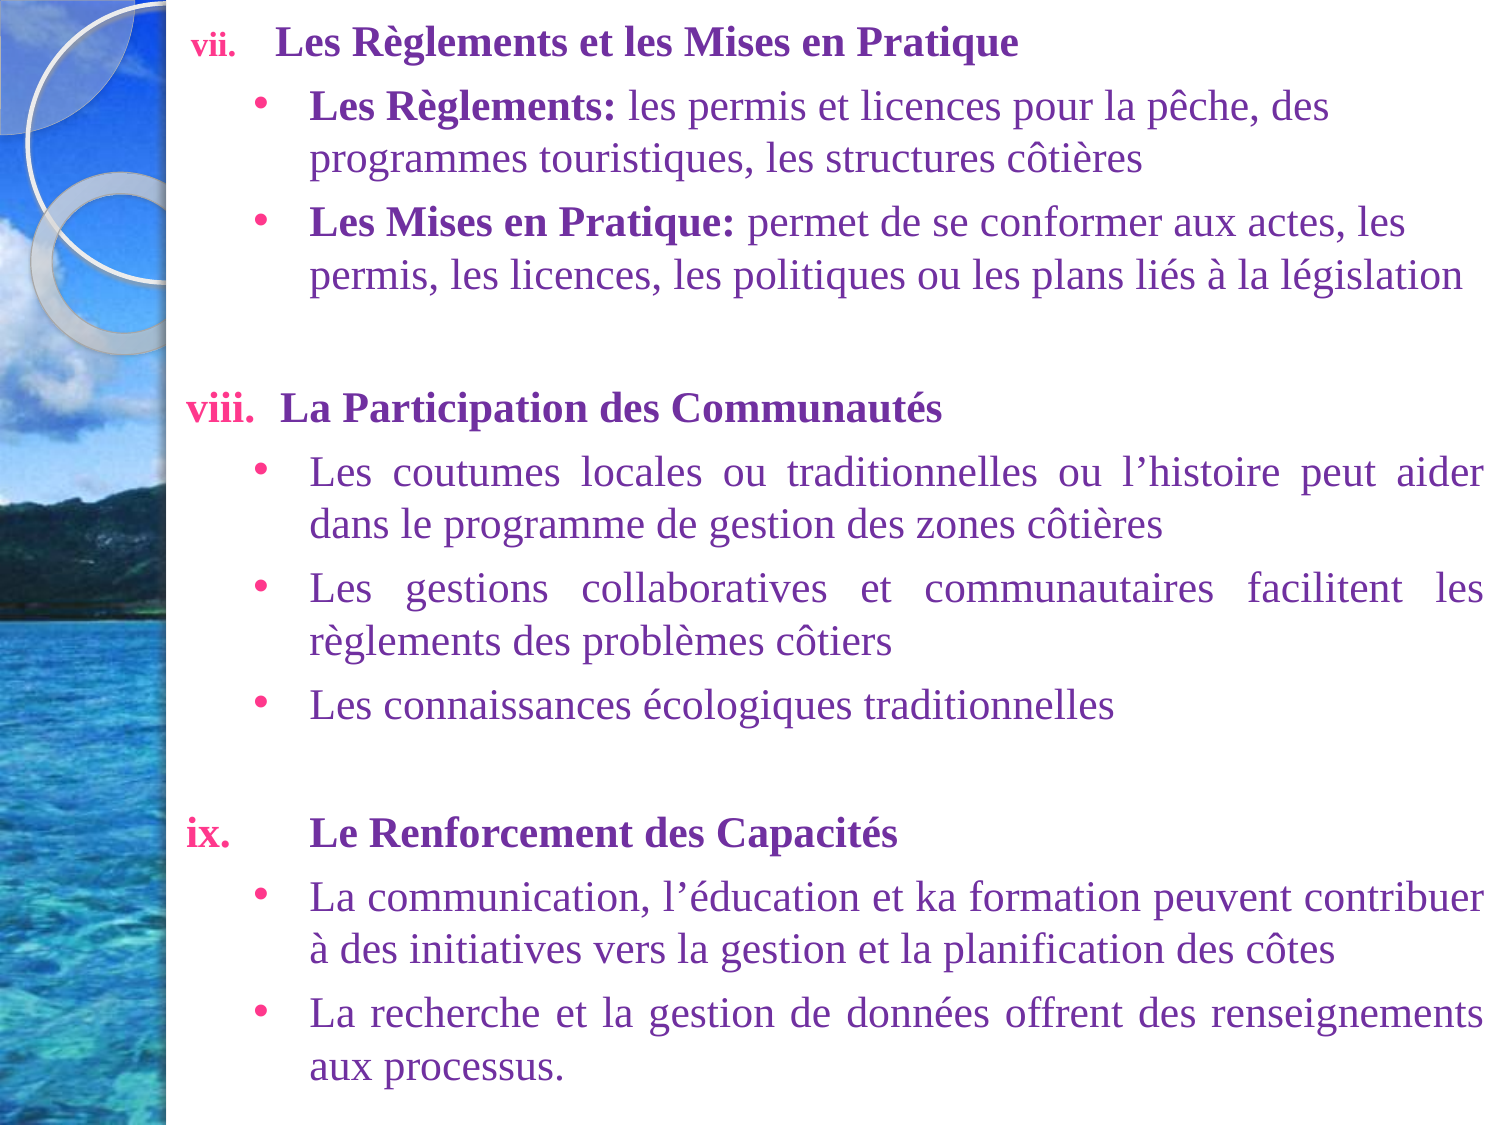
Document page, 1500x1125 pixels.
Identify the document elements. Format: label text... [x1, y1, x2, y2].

picture [53, 240, 160, 332]
picture [62, 195, 160, 280]
picture [0, 134, 166, 1125]
picture [136, 0, 162, 4]
picture [32, 13, 160, 207]
list Les Règlements et les Mises en Pratique Les Règlements: les permis et licences pour la pêche, des programmes touristiques, les structures côtières Les Mises en Pratique: permet de se conformer aux actes, les permis, les licences, les politiques ou les plans liés à la législation La Participation des Communautés Les coutumes locales ou traditionnelles ou l’histoire peut aider dans le programme de gestion des zones côtières Les gestions collaboratives et communautaires facilitent les règlements des problèmes côtiers Les connaissances écologiques traditionnelles Le Renforcement des Capacités La communication, l’éducation et ka formation peuvent contribuer à des initiatives vers la gestion et la planification des côtes La recherche et la gestion de données offrent des renseignements aux processus. [162, 0, 1500, 788]
